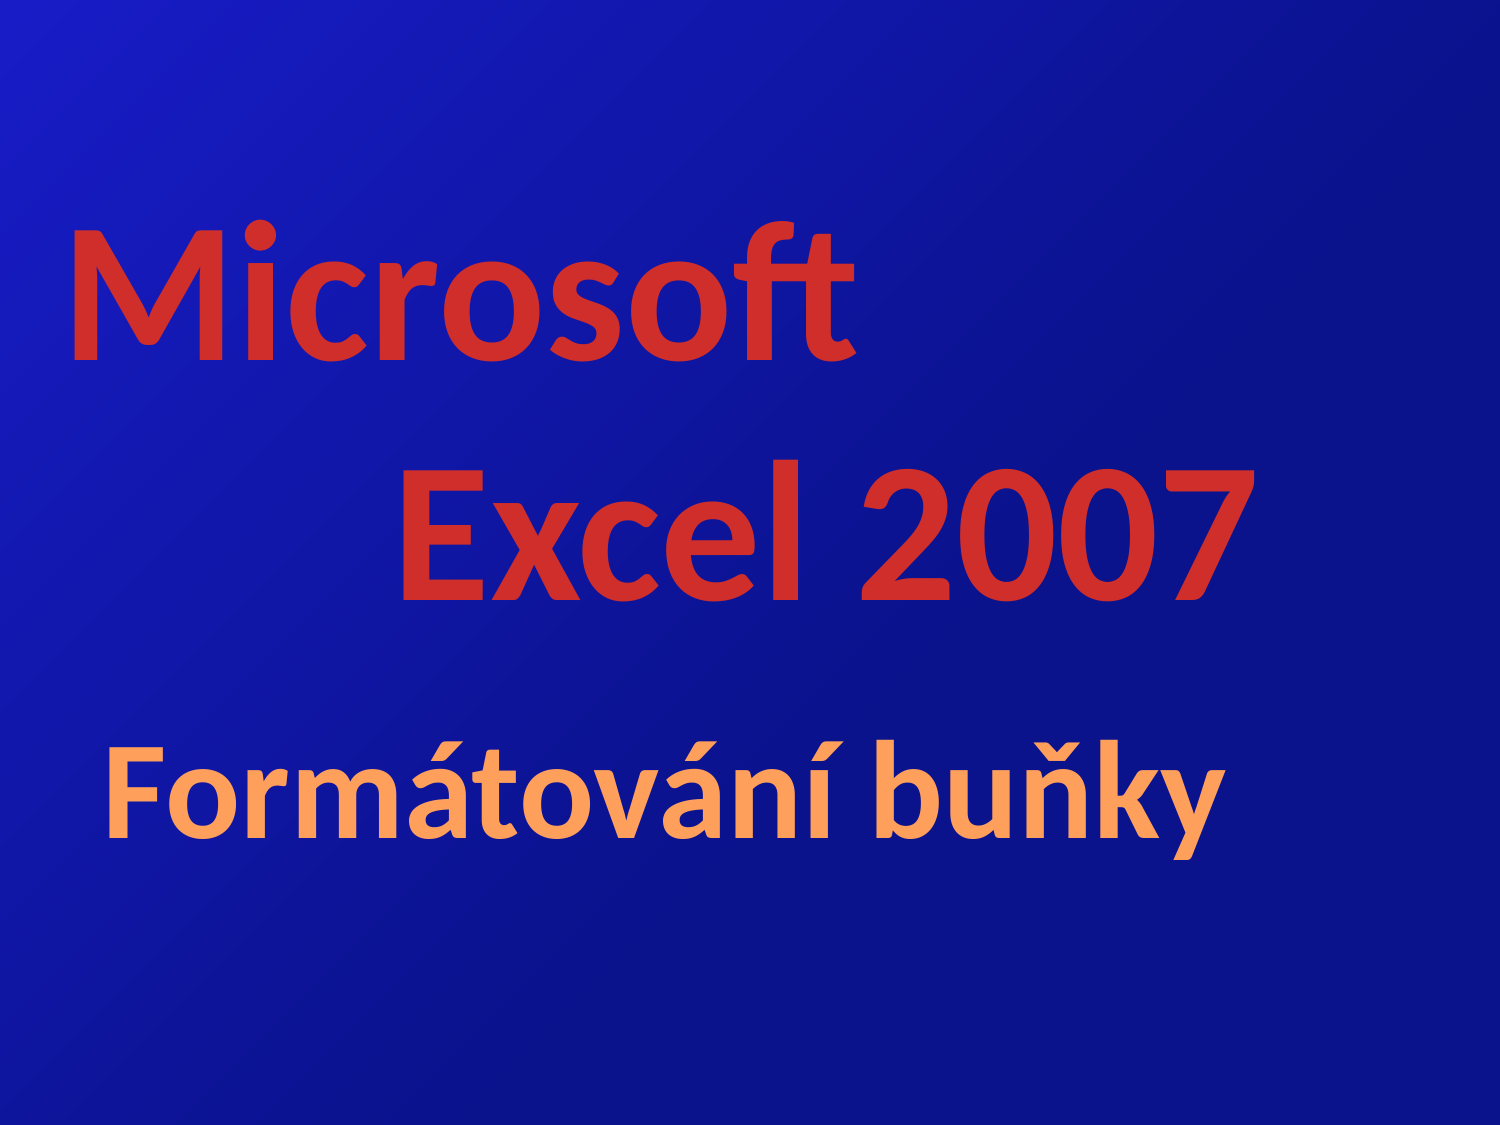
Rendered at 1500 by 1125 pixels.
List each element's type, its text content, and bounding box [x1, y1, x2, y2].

title Microsoft Excel 2007 [46, 164, 1442, 638]
subtitle Formátování buňky [58, 691, 1273, 991]
